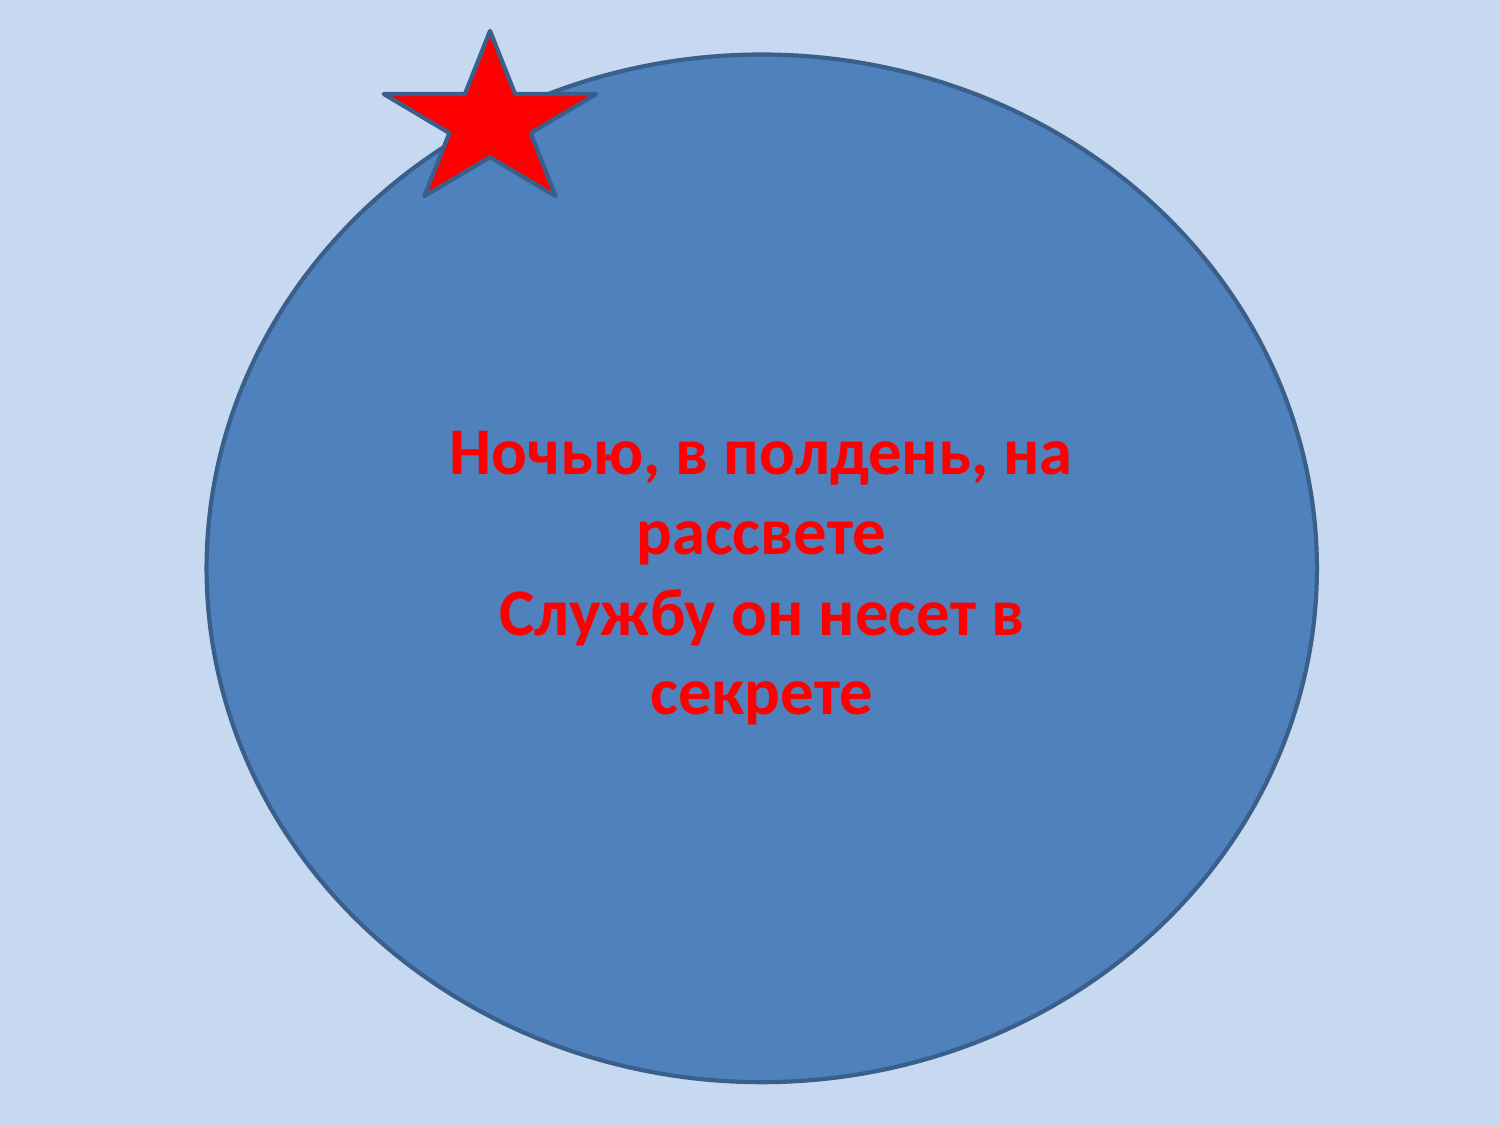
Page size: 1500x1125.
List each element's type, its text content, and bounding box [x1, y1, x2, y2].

text_box Ночью, в полдень, на рассвете Службу он несет в секрете [204, 52, 1320, 1085]
picture [548, 223, 886, 791]
text_box [381, 28, 599, 198]
